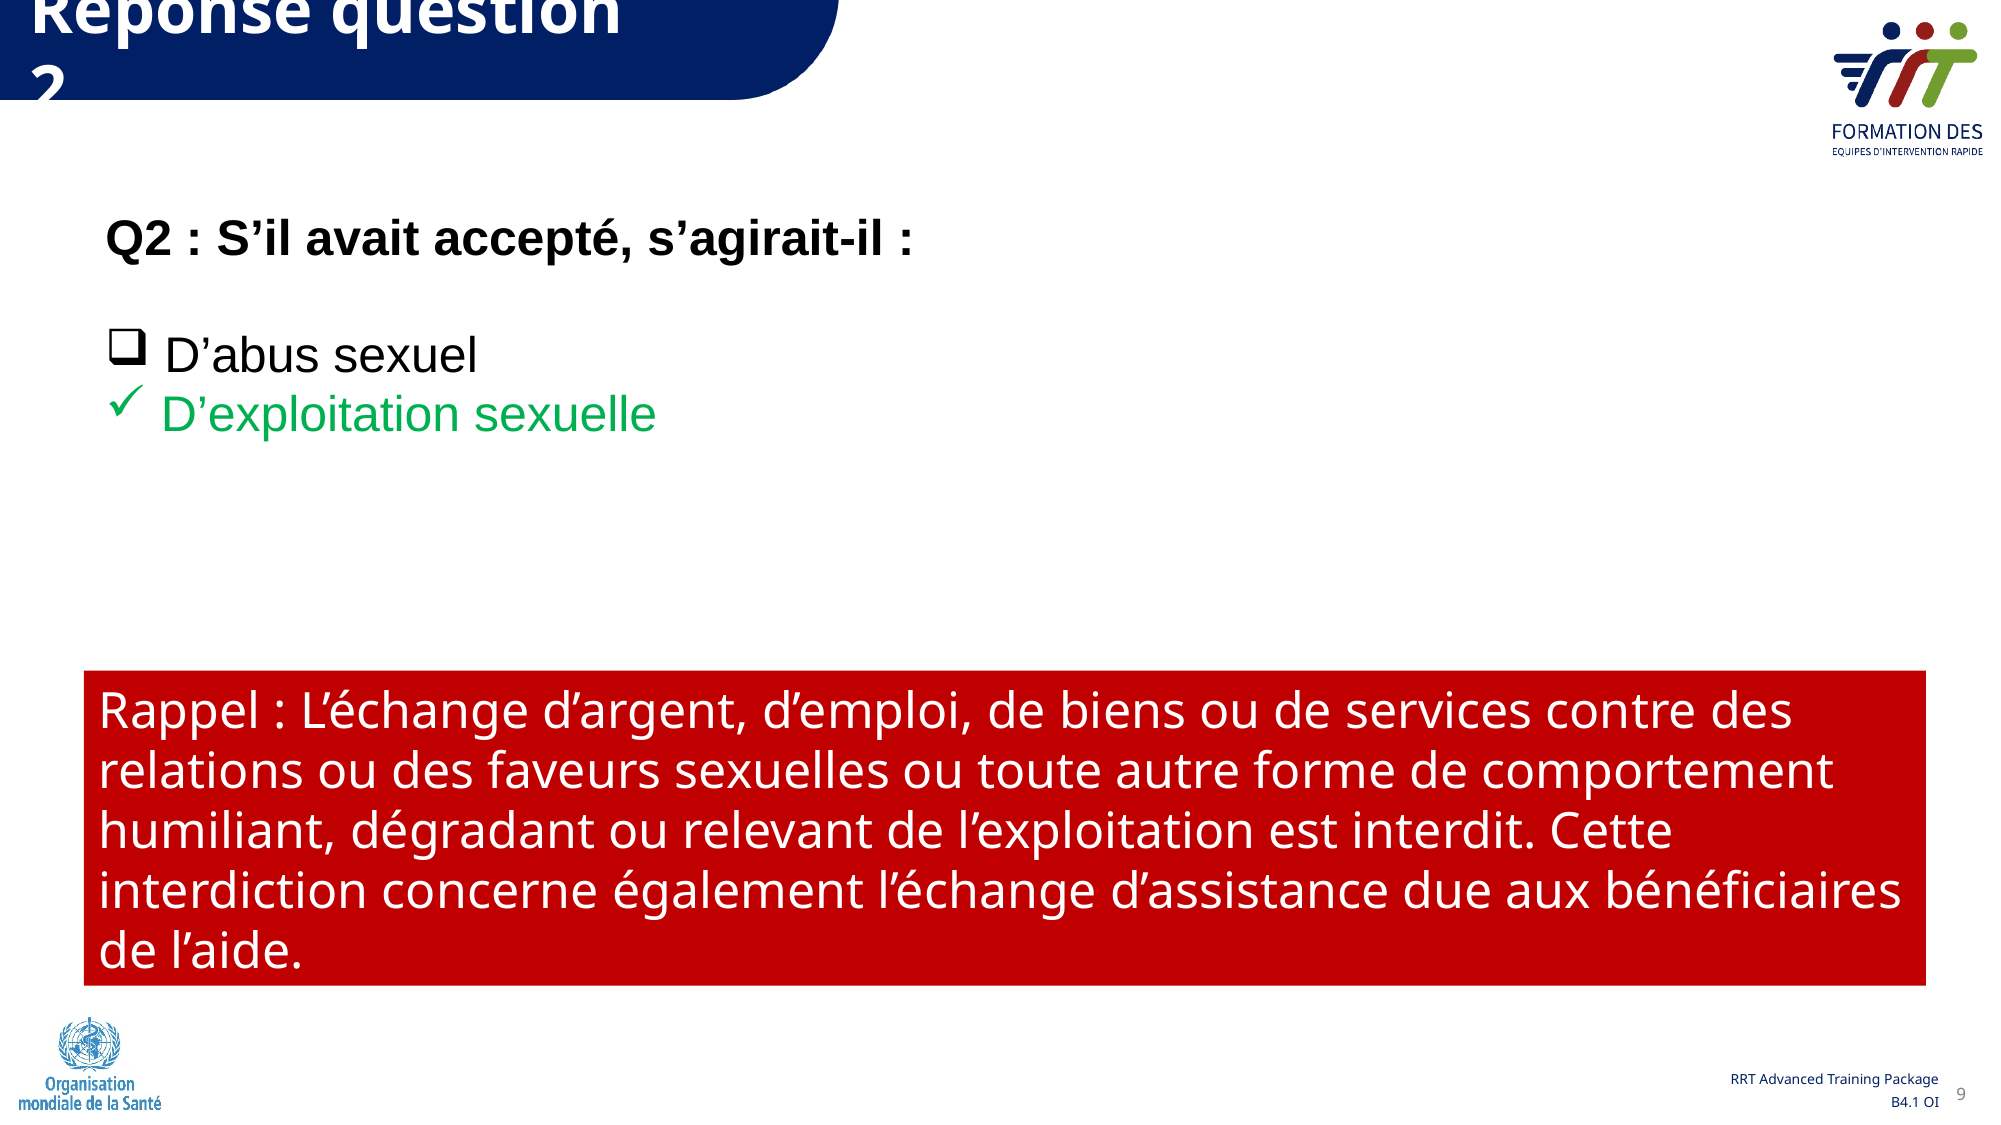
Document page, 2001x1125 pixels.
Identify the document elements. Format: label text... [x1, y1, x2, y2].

picture [17, 1015, 162, 1111]
picture [1832, 21, 1983, 157]
list Q2 : S’il avait accepté, s’agirait-il : D’abus sexuel D’exploitation sexuelle [97, 204, 1903, 511]
text_box Réponse question 2 [14, 10, 690, 83]
picture [0, 0, 839, 100]
text_box Rappel : L’échange d’argent, d’emploi, de biens ou de services contre des relations ou des faveurs sexuelles ou toute autre forme de comportement humiliant, dégradant ou relevant de l’exploitation est interdit. Cette interdiction concerne également l’échange d’assistance due aux bénéficiaires de l’aide. [83, 670, 1926, 986]
